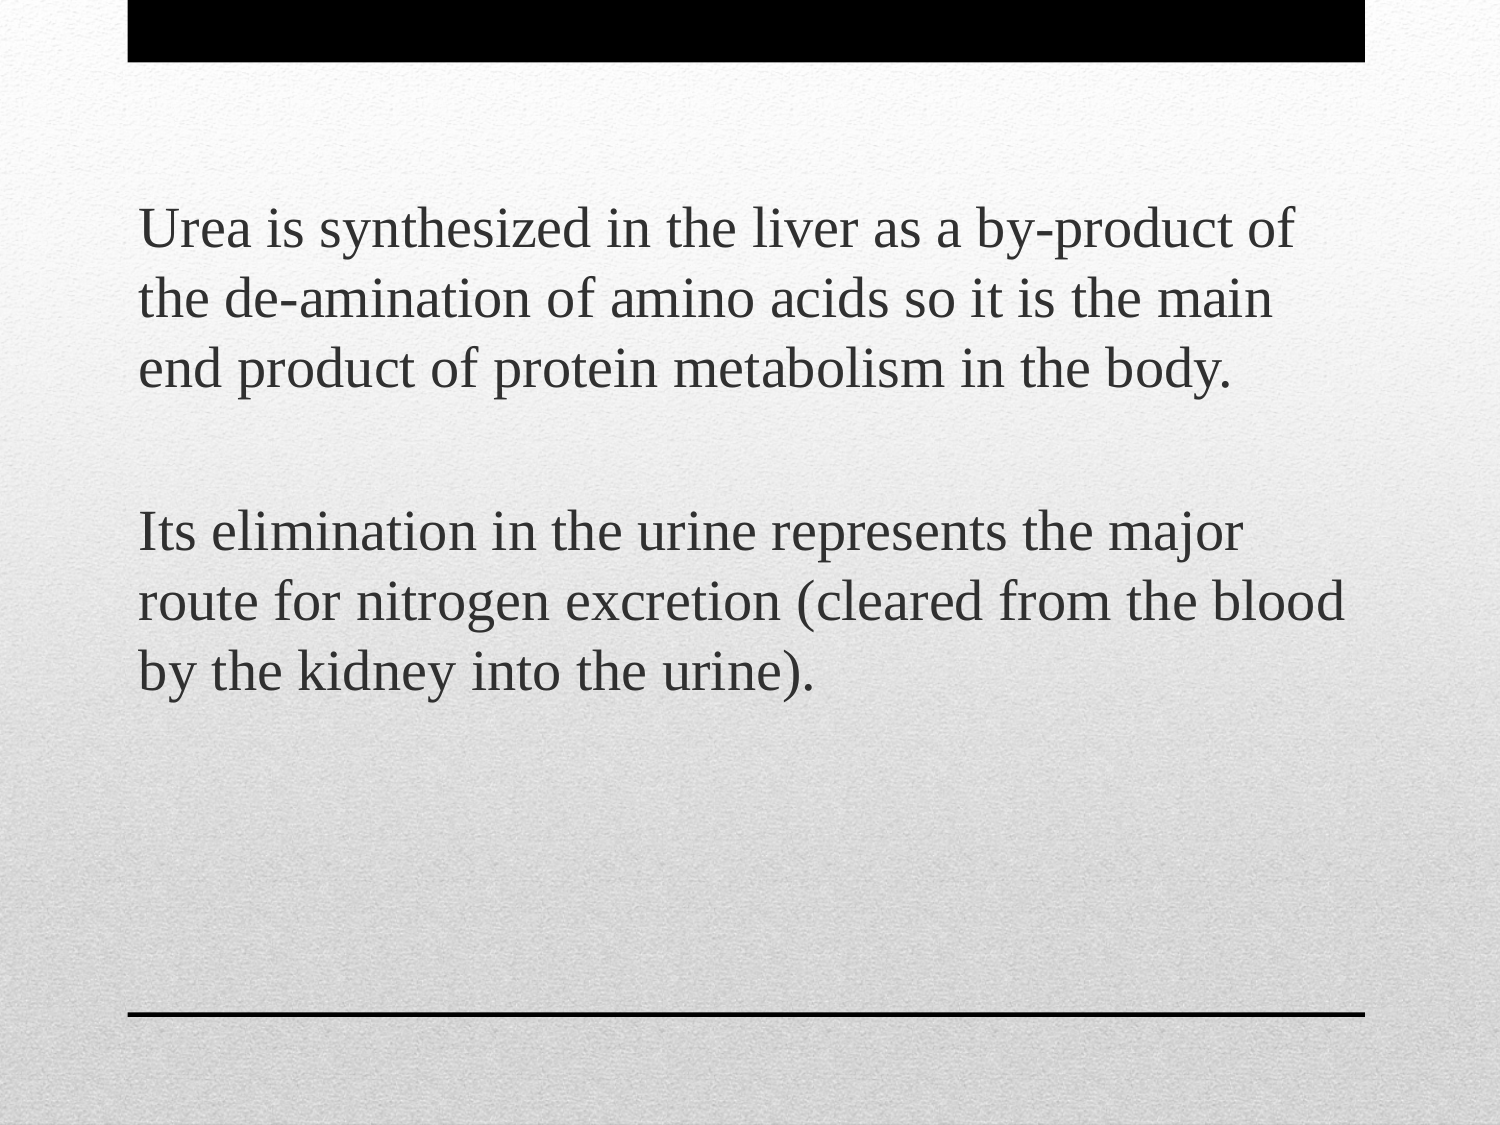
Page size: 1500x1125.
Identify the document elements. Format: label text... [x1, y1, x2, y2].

list Urea is synthesized in the liver as a by-product of the de-amination of amino acids so it is the main end product of protein metabolism in the body. Its elimination in the urine represents the major route for nitrogen excretion (cleared from the blood by the kidney into the urine). [123, 30, 1362, 942]
